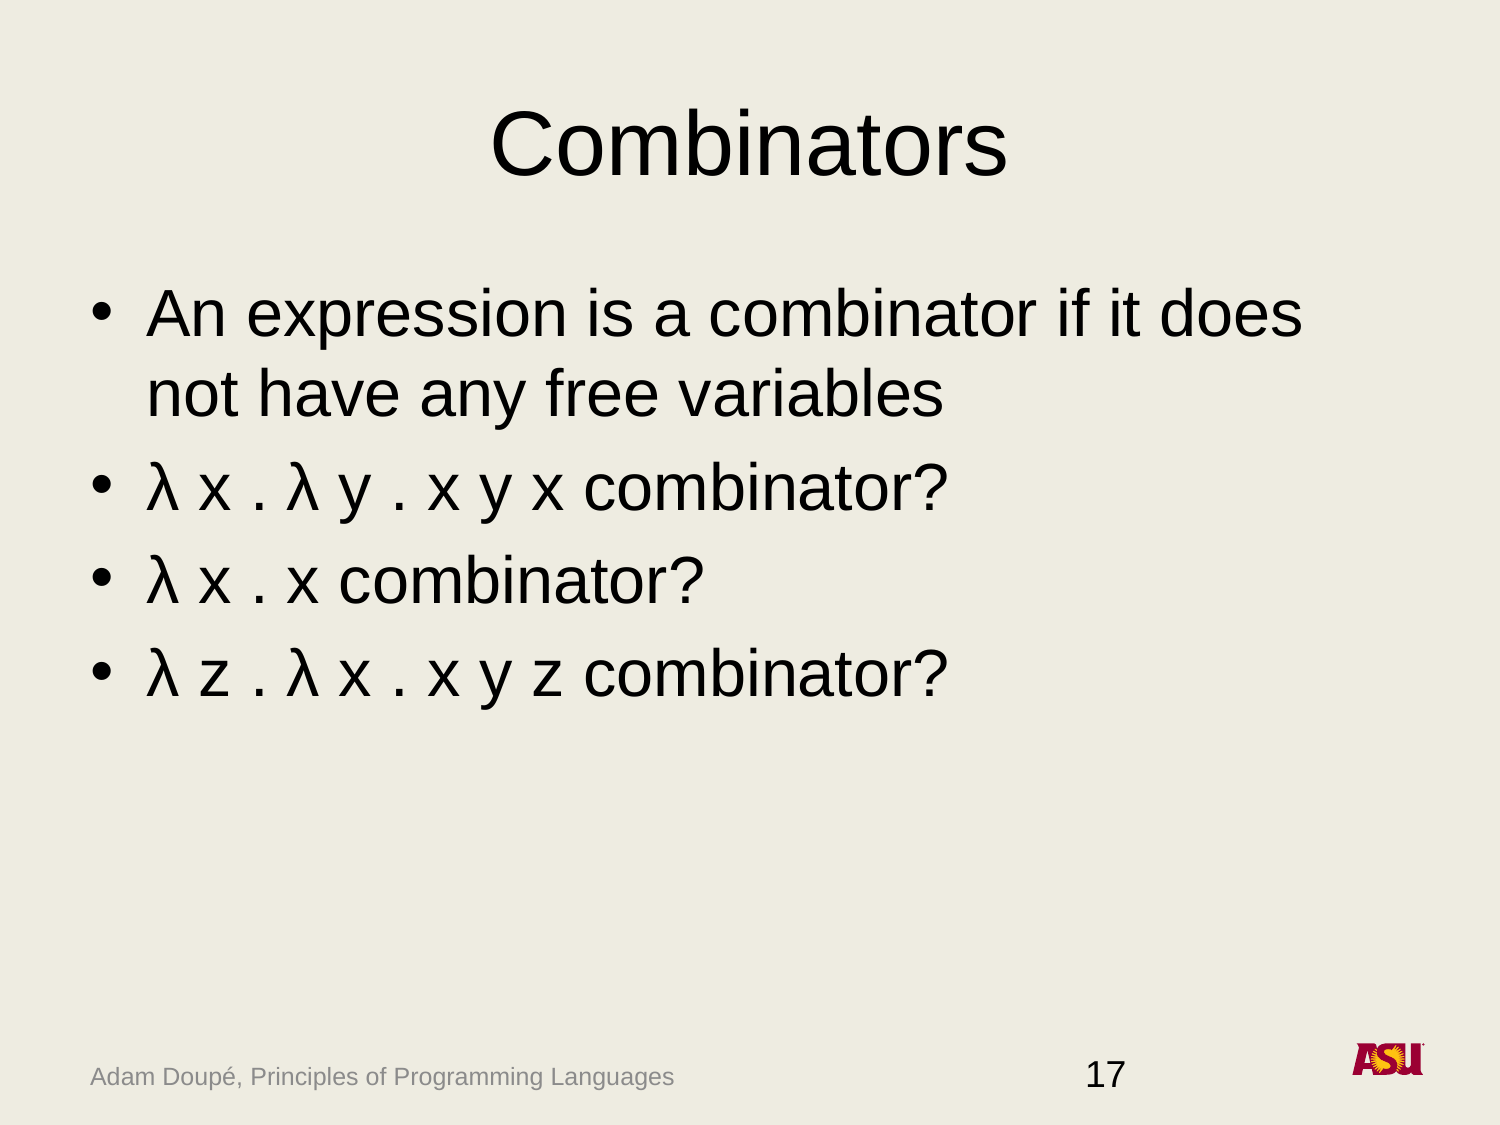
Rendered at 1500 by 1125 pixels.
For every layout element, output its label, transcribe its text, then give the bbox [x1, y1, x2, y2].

title Combinators [75, 45, 1425, 233]
slide_number 17 [1070, 1042, 1421, 1103]
list An expression is a combinator if it does not have any free variables λ x . λ y . x y x combinator? λ x . x combinator? λ z . λ x . x y z combinator? [75, 262, 1425, 1005]
